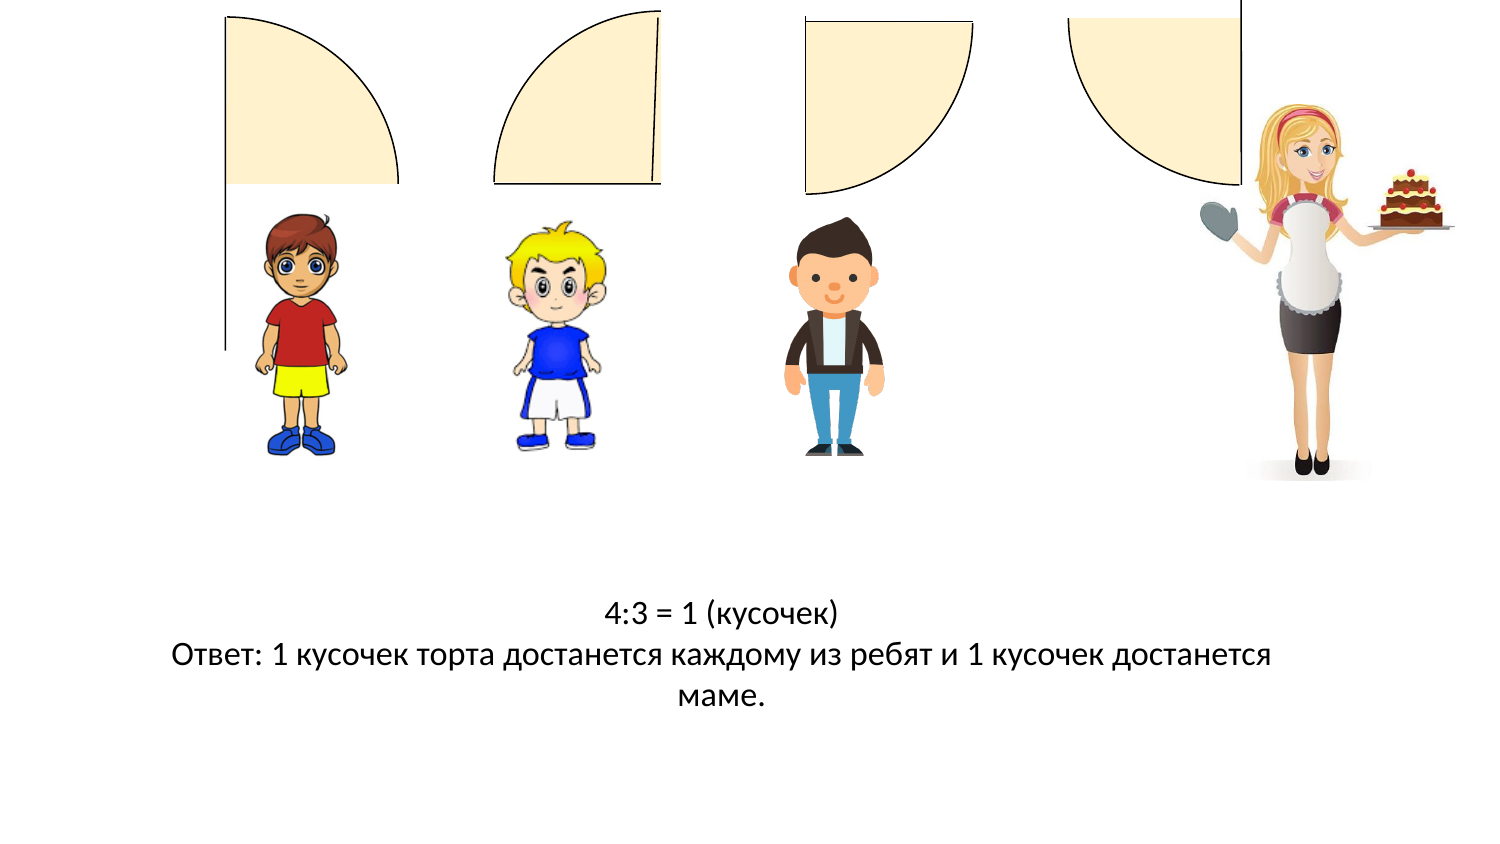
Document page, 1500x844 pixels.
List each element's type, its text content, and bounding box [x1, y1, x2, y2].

title 4:3 = 1 (кусочек) Ответ: 1 кусочек торта достанется каждому из ребят и 1 кусочек достанется маме. [134, 581, 1309, 722]
picture [1200, 104, 1455, 482]
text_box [487, 16, 835, 351]
picture [174, 170, 955, 498]
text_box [632, 0, 979, 189]
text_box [1068, 0, 1415, 186]
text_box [52, 16, 399, 351]
